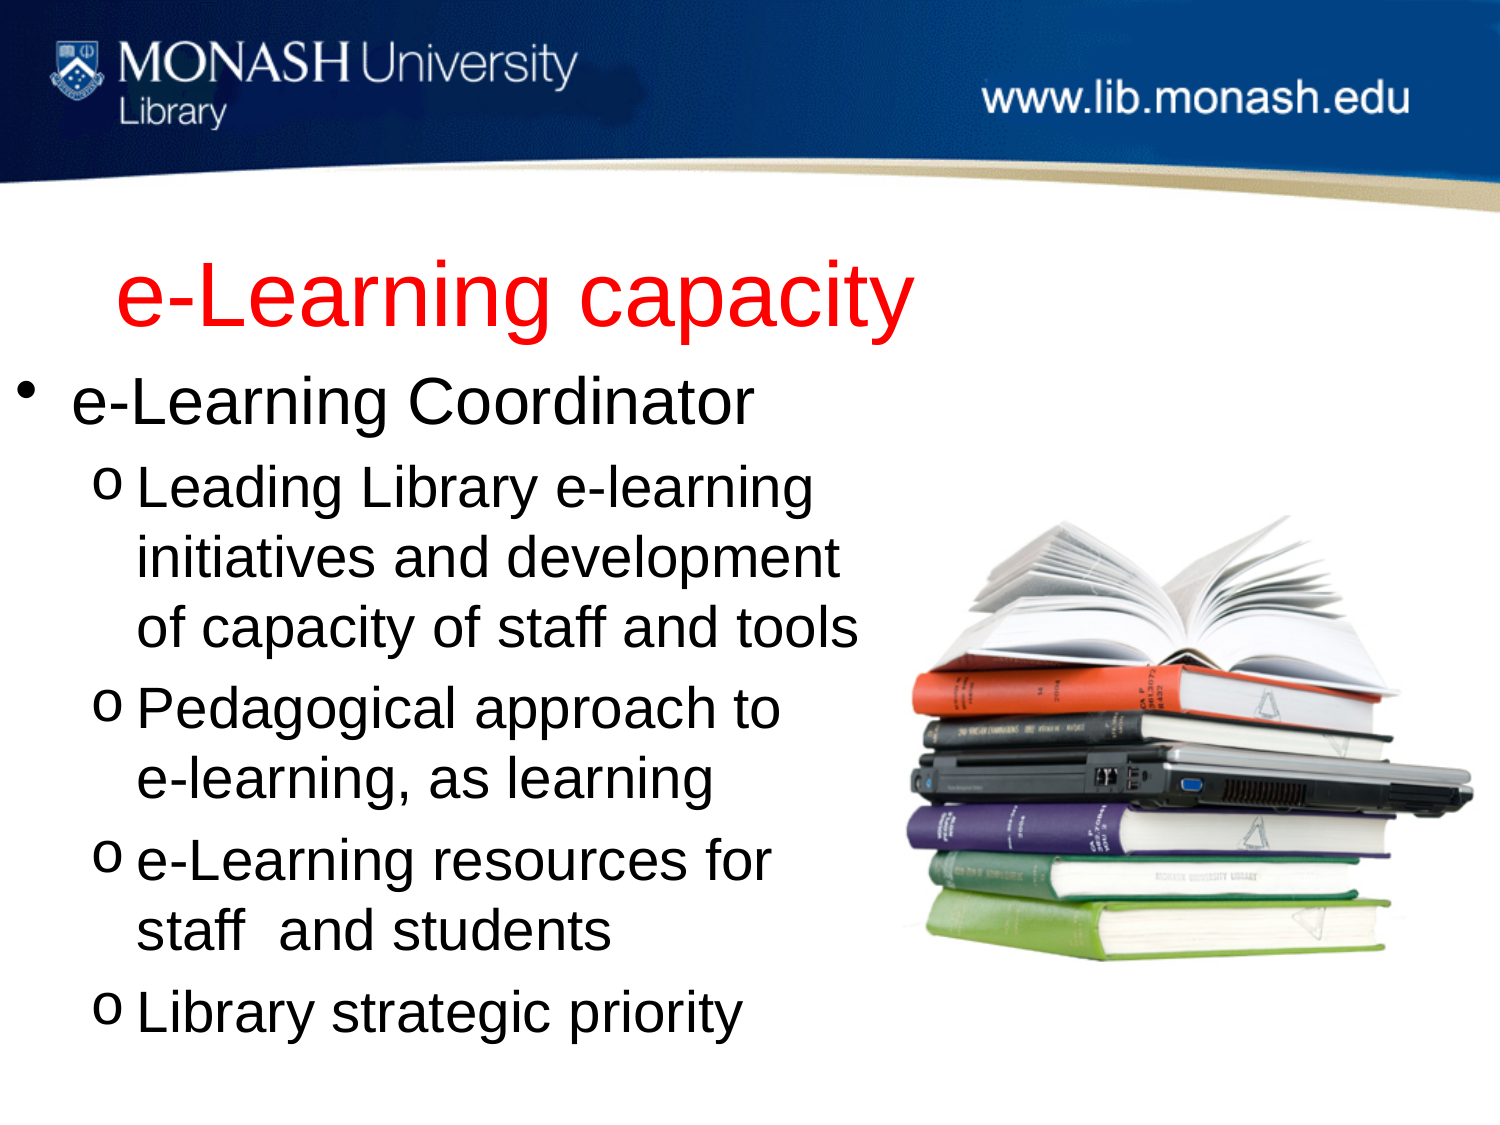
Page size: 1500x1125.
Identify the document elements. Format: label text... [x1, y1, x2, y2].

list e-Learning Coordinator Leading Library e-learning initiatives and development of capacity of staff and tools Pedagogical approach to e-learning, as learning e-Learning resources for staff and students Library strategic priority [0, 349, 940, 1095]
picture [0, 0, 1500, 1125]
title e-Learning capacity [100, 196, 1451, 385]
